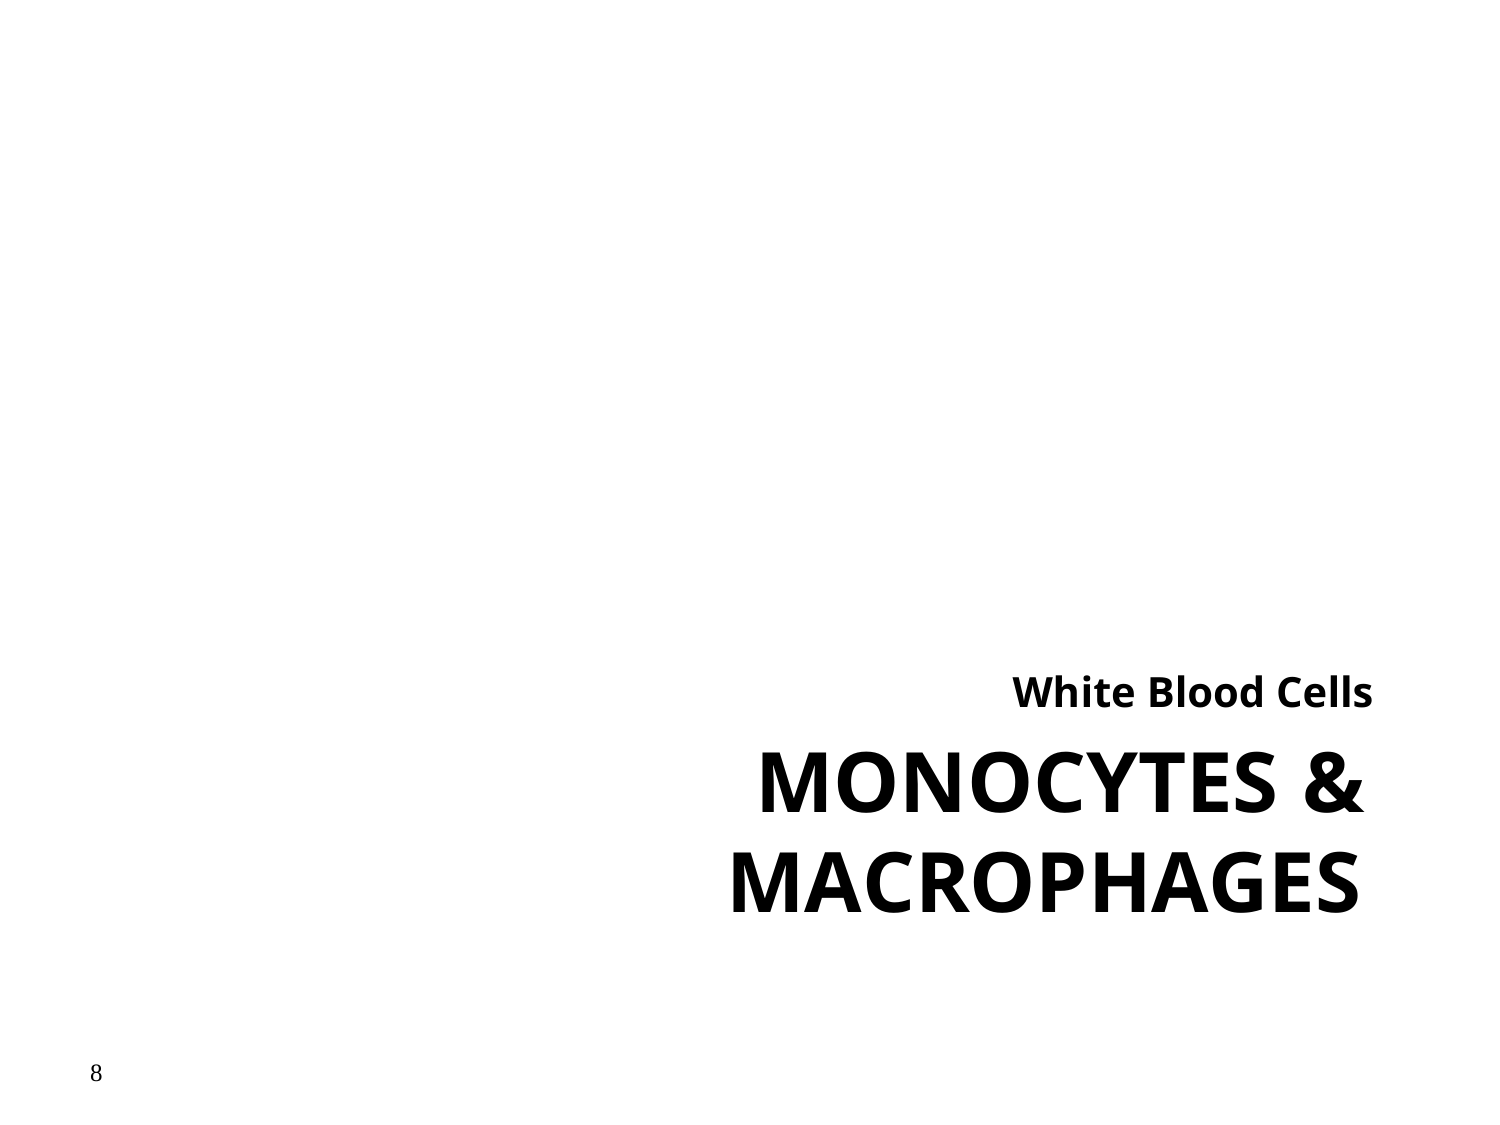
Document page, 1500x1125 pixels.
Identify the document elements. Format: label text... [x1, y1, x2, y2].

slide_number 10 [85, 1059, 120, 1125]
text_box White Blood Cells MONOCYTES & MACROPHAGES [724, 666, 1382, 930]
